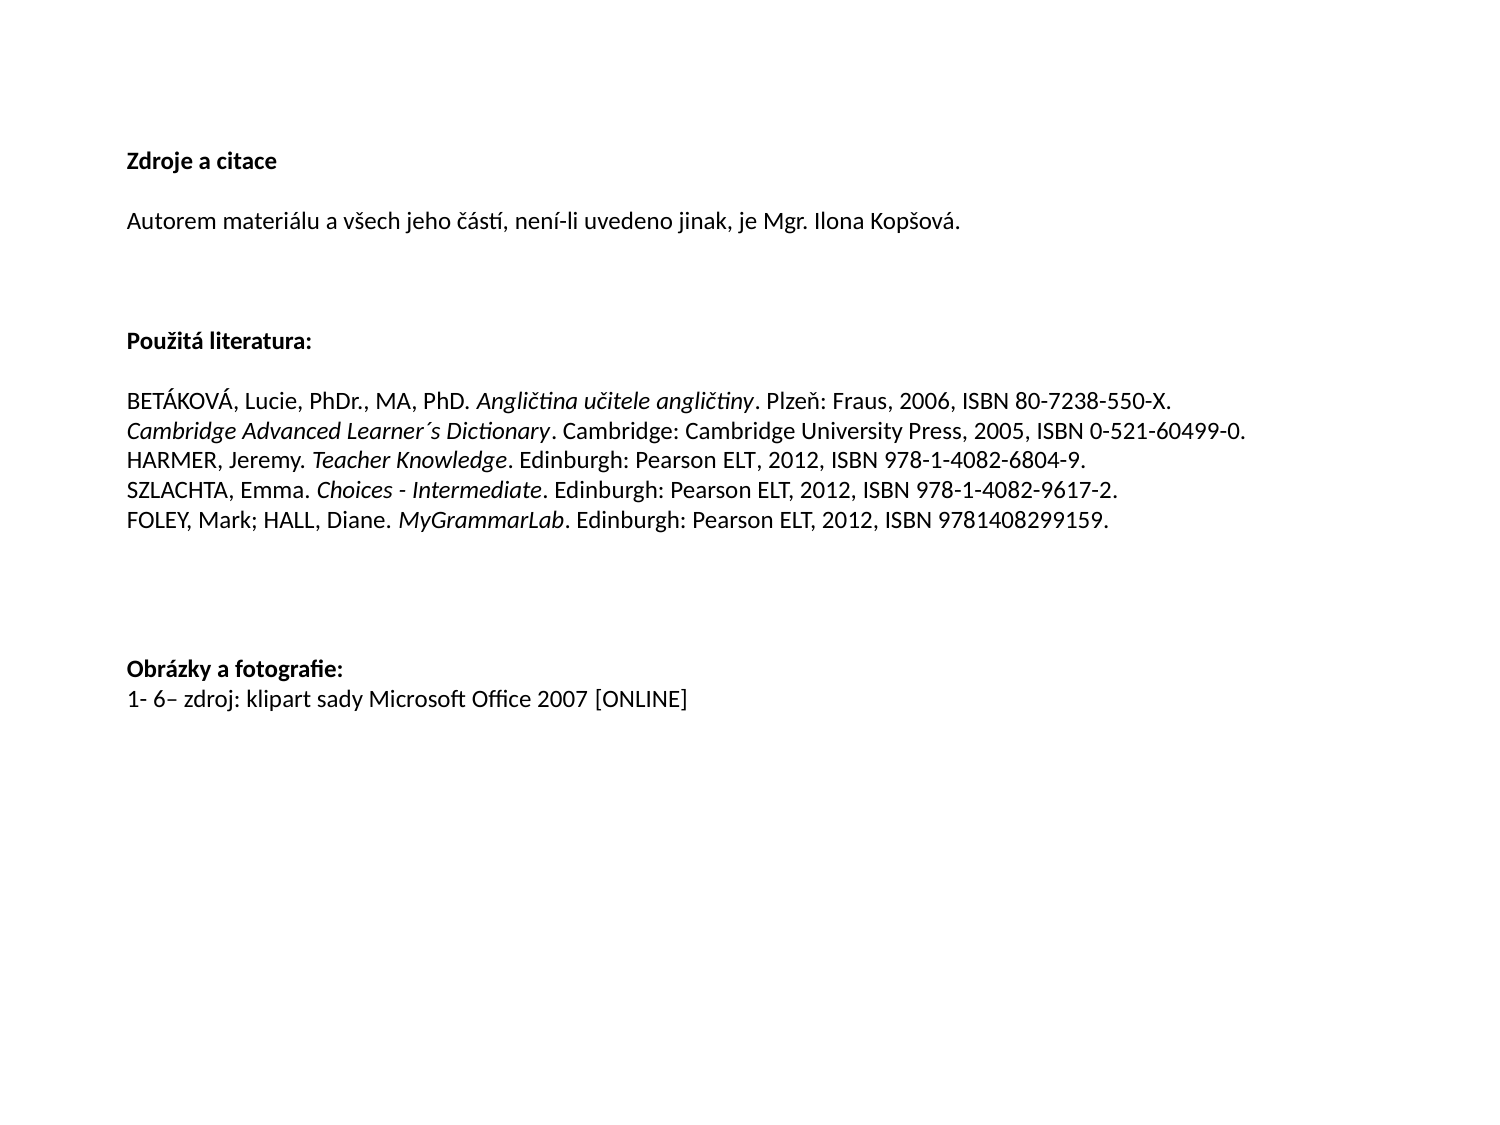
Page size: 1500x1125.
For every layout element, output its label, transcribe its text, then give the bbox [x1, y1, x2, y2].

text_box Zdroje a citace Autorem materiálu a všech jeho částí, není-li uvedeno jinak, je Mgr. Ilona Kopšová. Použitá literatura: BETÁKOVÁ, Lucie, PhDr., MA, PhD. Angličtina učitele angličtiny. Plzeň: Fraus, 2006, ISBN 80-7238-550-X. Cambridge Advanced Learner´s Dictionary. Cambridge: Cambridge University Press, 2005, ISBN 0-521-60499-0. HARMER, Jeremy. Teacher Knowledge. Edinburgh: Pearson ELT, 2012, ISBN 978-1-4082-6804-9. SZLACHTA, Emma. Choices - Intermediate. Edinburgh: Pearson ELT, 2012, ISBN 978-1-4082-9617-2. FOLEY, Mark; HALL, Diane. MyGrammarLab. Edinburgh: Pearson ELT, 2012, ISBN 9781408299159. [112, 137, 1376, 542]
text_box Obrázky a fotografie: 1- 6– zdroj: klipart sady Microsoft Office 2007 [ONLINE] [112, 645, 863, 720]
